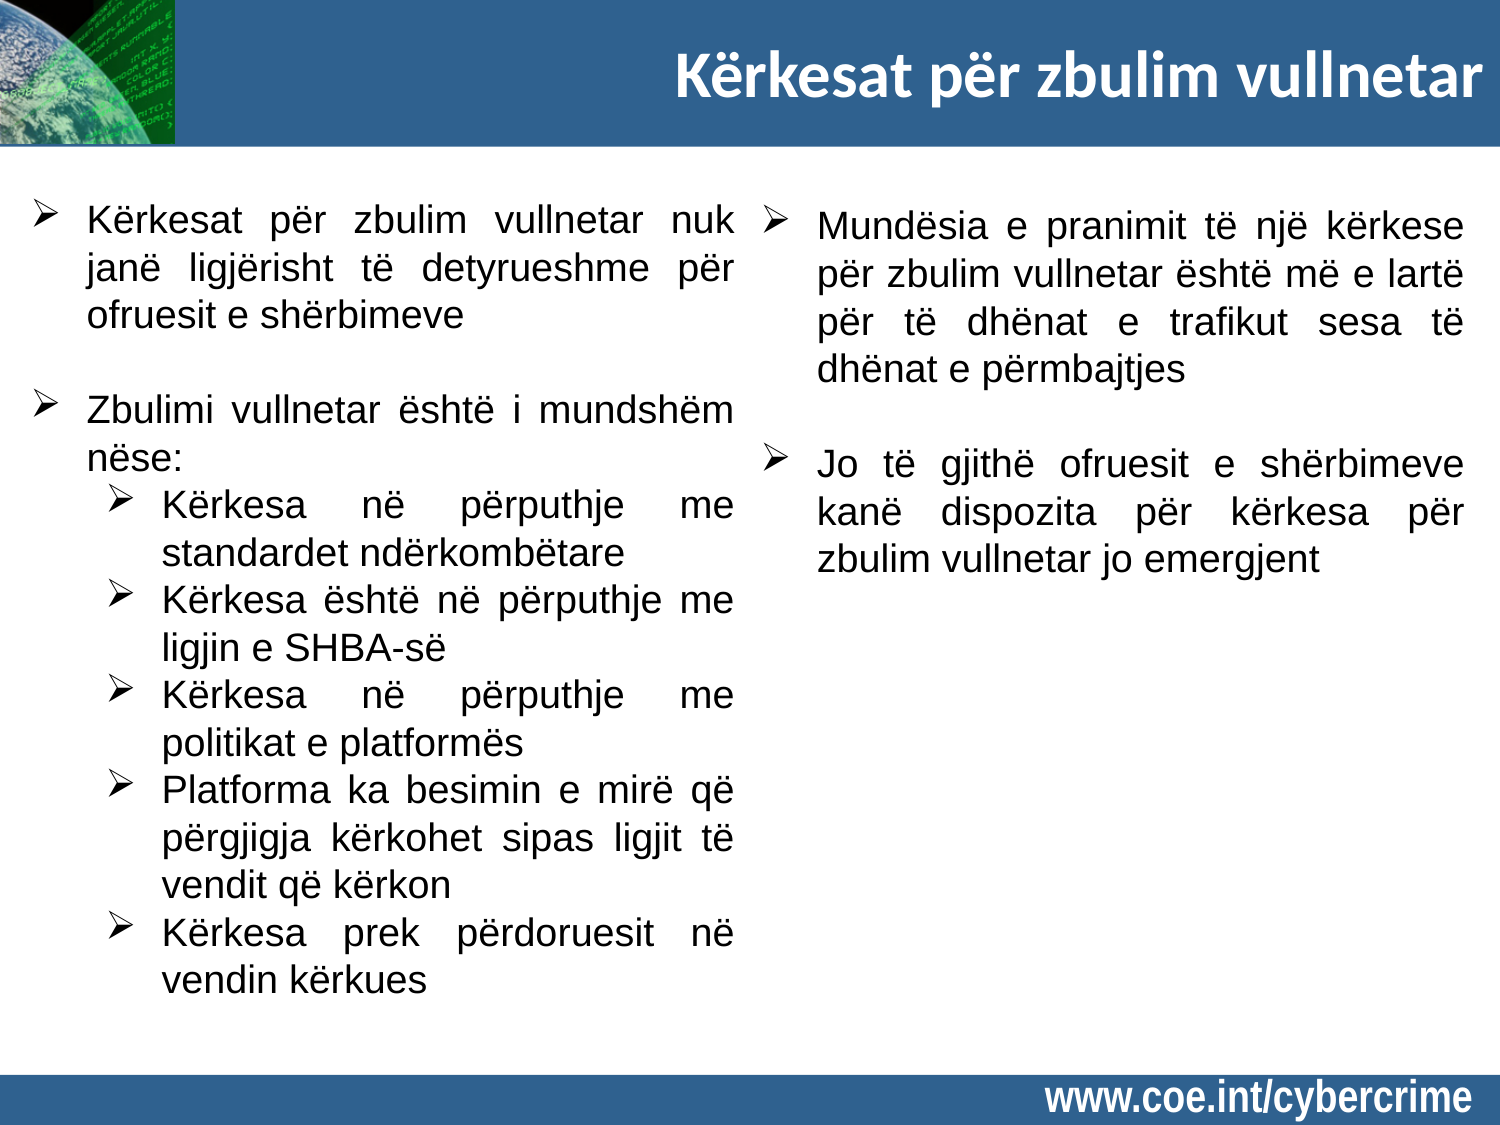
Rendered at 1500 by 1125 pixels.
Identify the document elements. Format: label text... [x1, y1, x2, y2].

text_box Kërkesat për zbulim vullnetar nuk janë ligjërisht të detyrueshme për ofruesit e shërbimeve Zbulimi vullnetar është i mundshëm nëse: Kërkesa në përputhje me standardet ndërkombëtare Kërkesa është në përputhje me ligjin e SHBA-së Kërkesa në përputhje me politikat e platformës Platforma ka besimin e mirë që përgjigja kërkohet sipas ligjit të vendit që kërkon Kërkesa prek përdoruesit në vendin kërkues [15, 186, 750, 1009]
text_box www.coe.int/cybercrime [1030, 1059, 1500, 1125]
picture [0, 0, 175, 144]
text_box Kërkesat për zbulim vullnetar [177, 0, 1500, 149]
text_box [0, 1073, 1030, 1125]
text_box Mundësia e pranimit të një kërkese për zbulim vullnetar është më e lartë për të dhënat e trafikut sesa të dhënat e përmbajtjes Jo të gjithë ofruesit e shërbimeve kanë dispozita për kërkesa për zbulim vullnetar jo emergjent [745, 193, 1480, 588]
